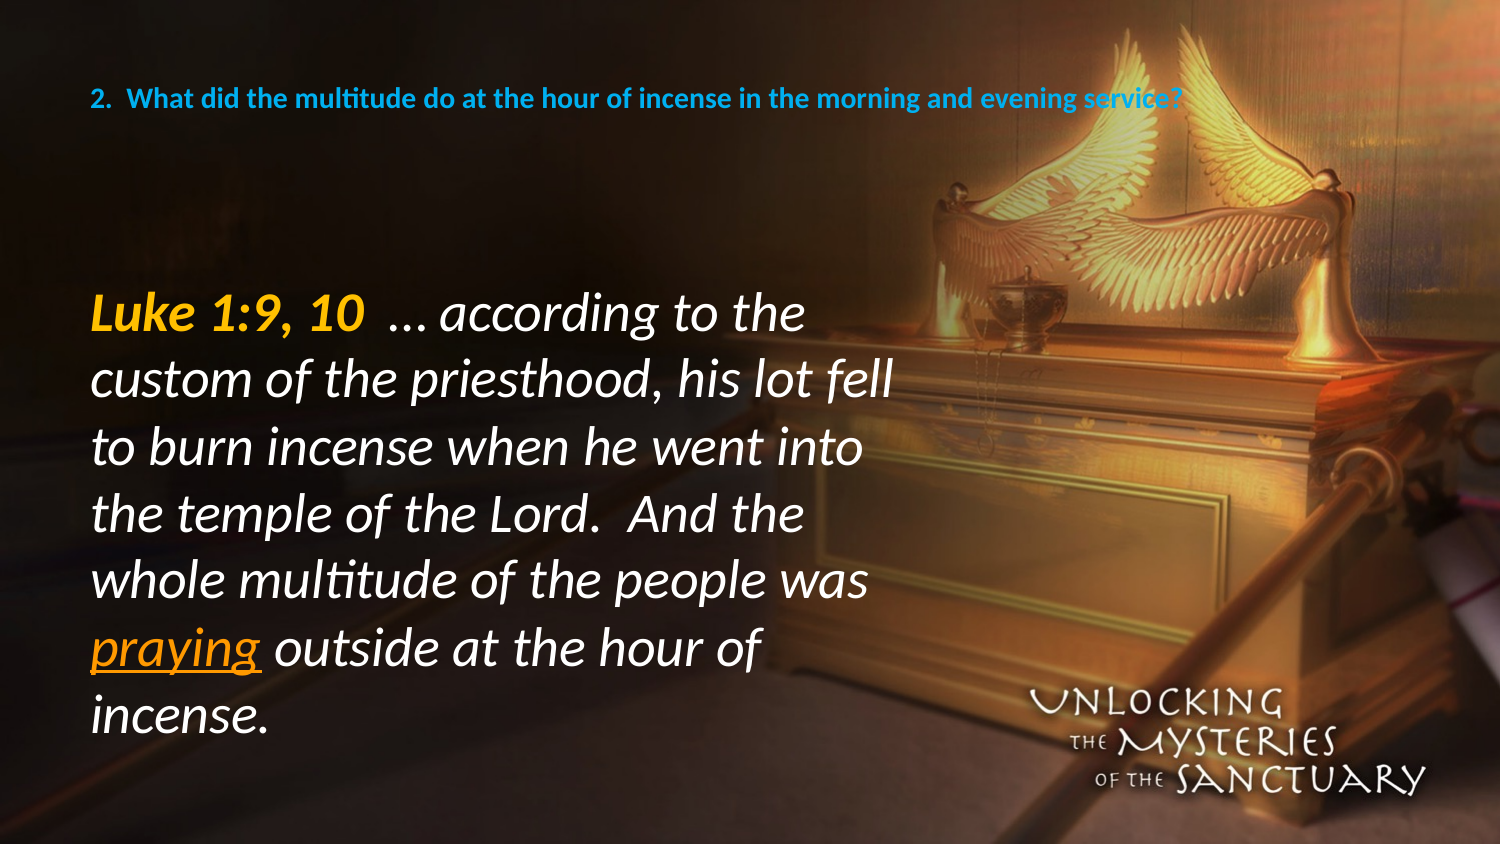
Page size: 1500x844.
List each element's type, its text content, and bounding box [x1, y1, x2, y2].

picture [0, 0, 1500, 844]
title 2. What did the multitude do at the hour of incense in the morning and evening service? [75, 33, 1425, 175]
list Luke 1:9, 10 … according to the custom of the priesthood, his lot fell to burn incense when he went into the temple of the Lord. And the whole multitude of the people was praying outside at the hour of incense. [75, 267, 946, 754]
